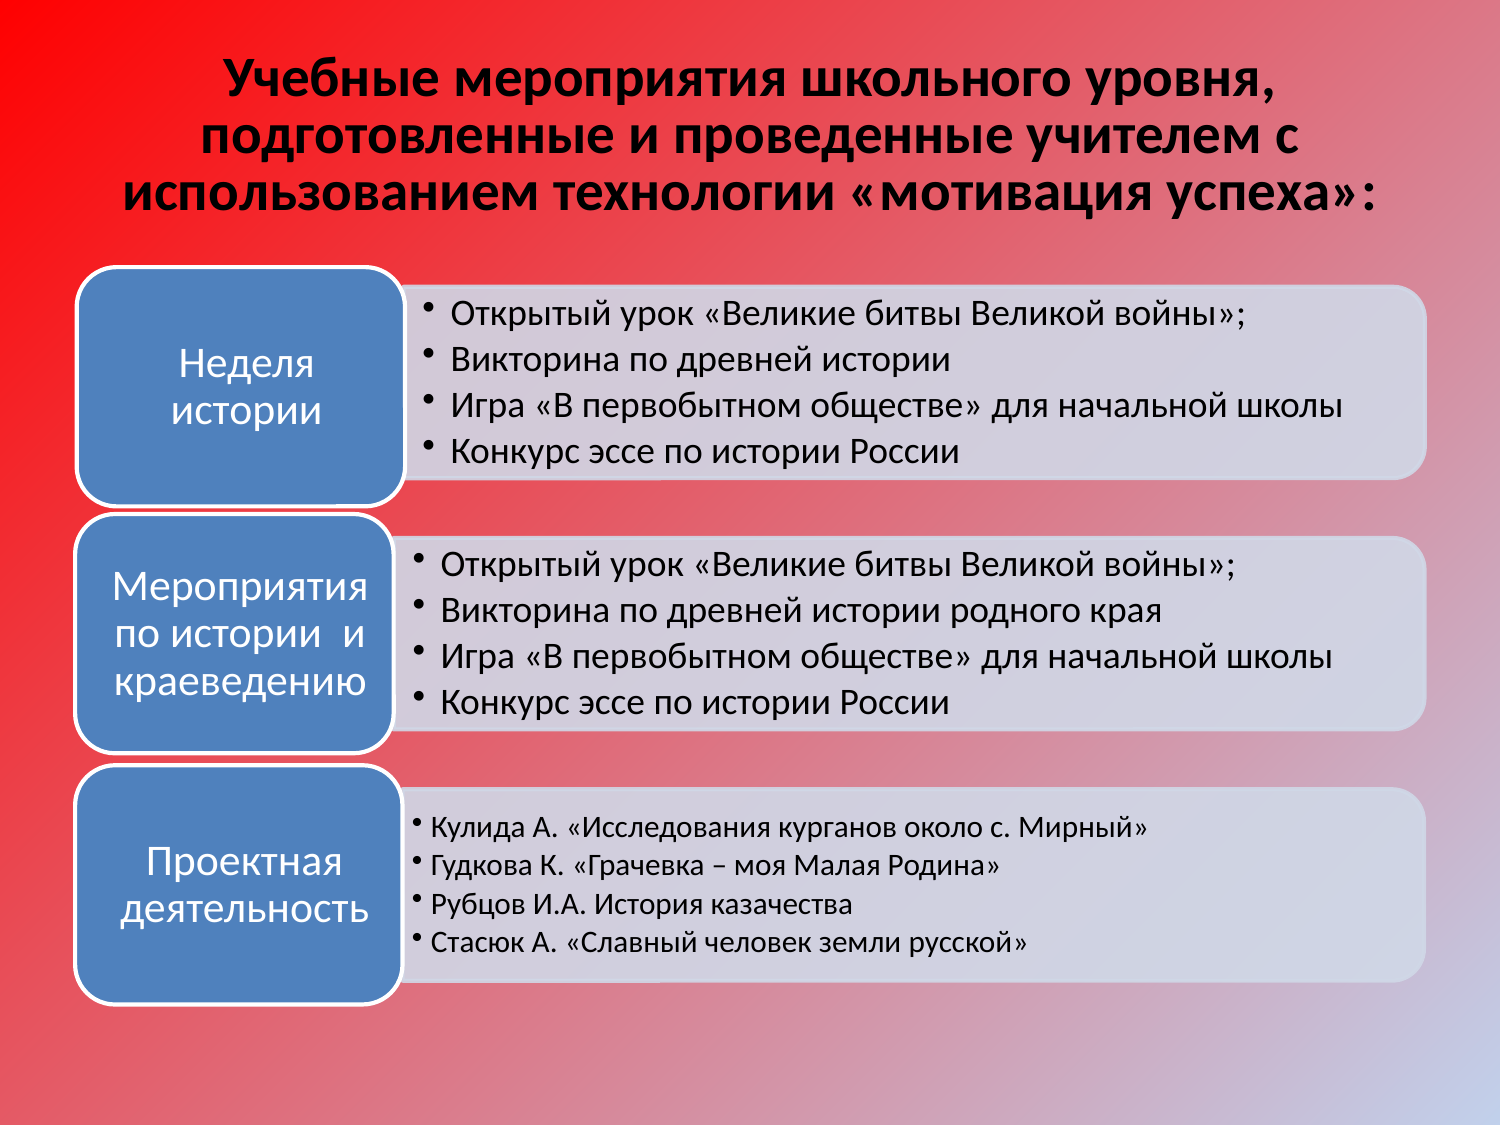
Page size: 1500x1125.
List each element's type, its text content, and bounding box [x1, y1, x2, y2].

title Учебные мероприятия школьного уровня, подготовленные и проведенные учителем с использованием технологии «мотивация успеха»: [75, 45, 1425, 233]
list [74, 262, 1426, 1006]
